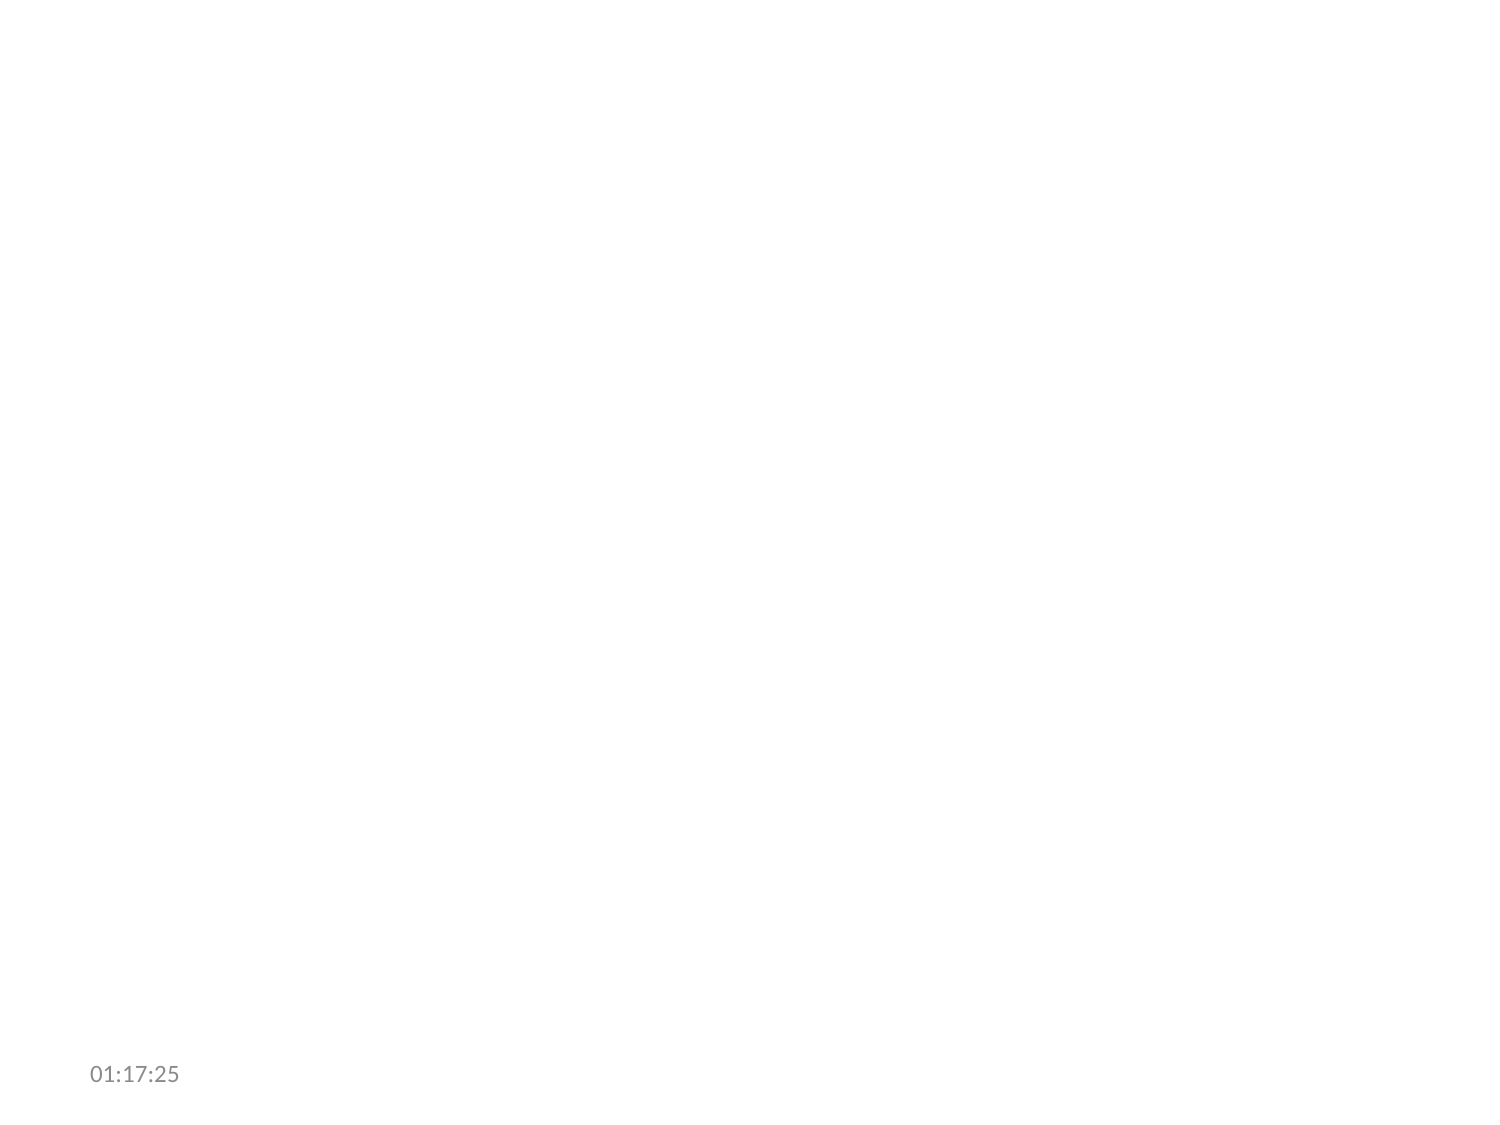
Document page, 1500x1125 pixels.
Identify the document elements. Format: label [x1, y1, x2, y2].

slide_number [75, 1042, 425, 1103]
